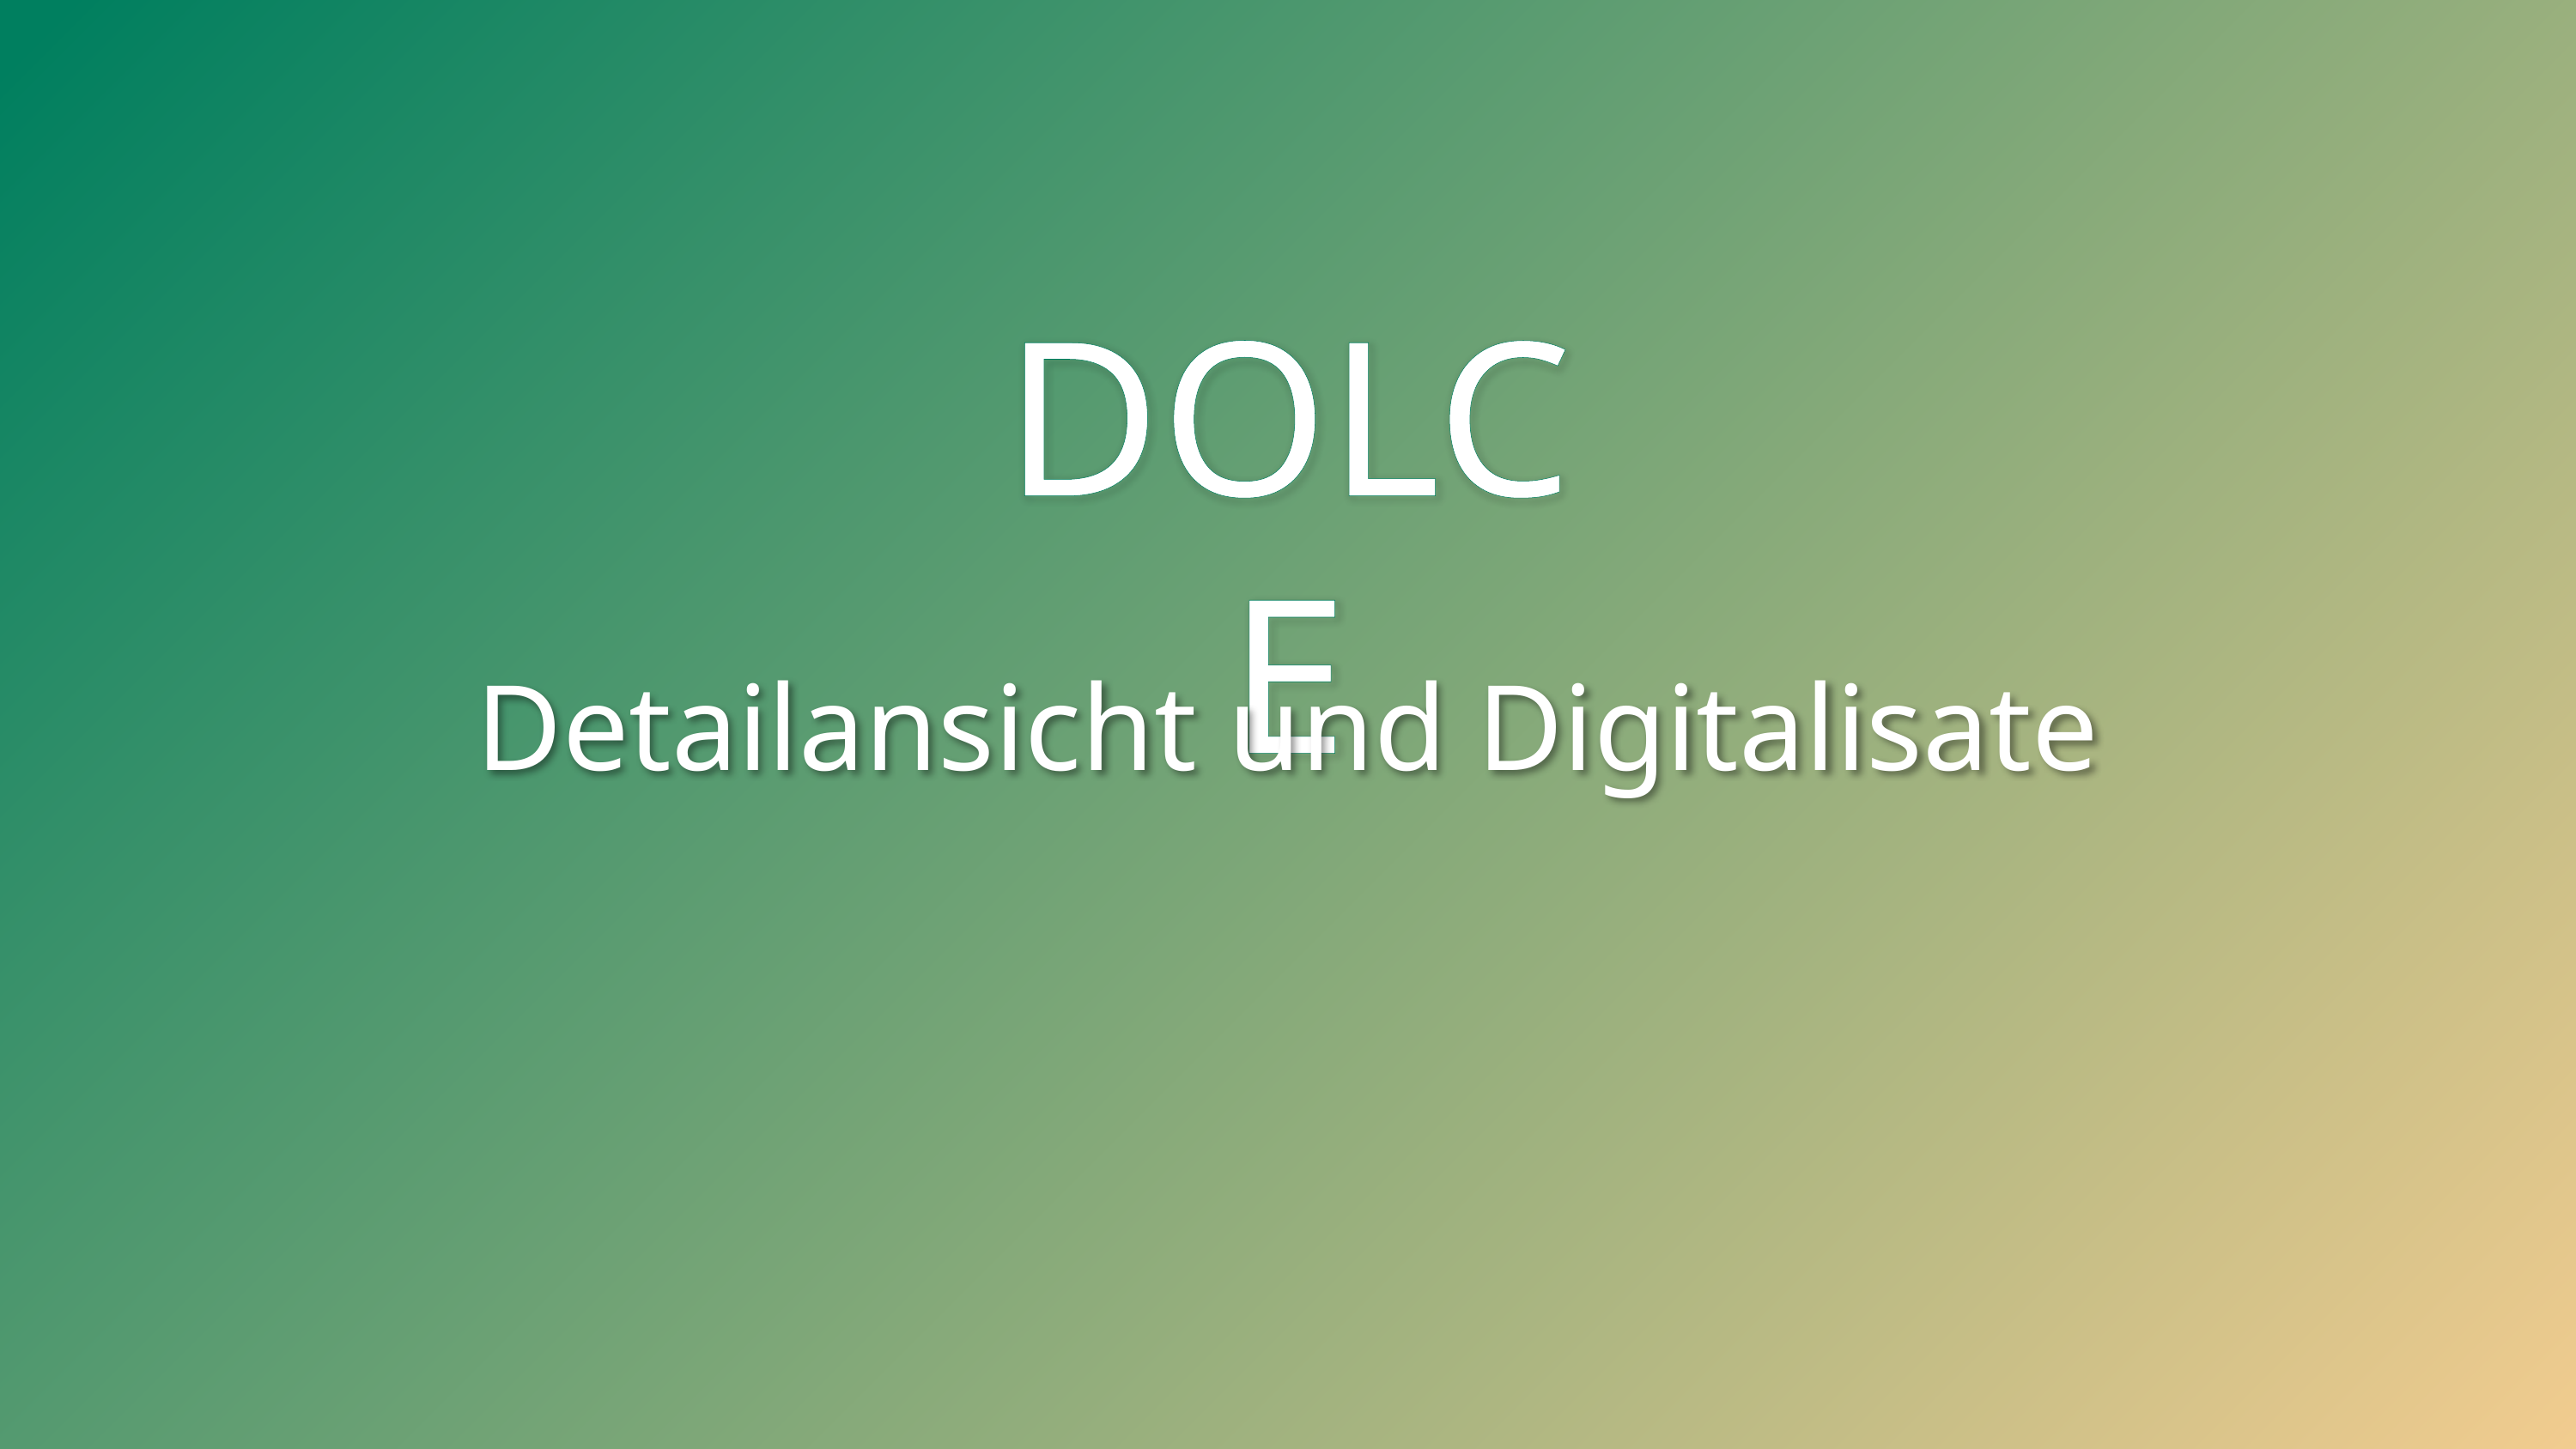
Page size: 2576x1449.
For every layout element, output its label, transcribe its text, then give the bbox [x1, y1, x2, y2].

text_box DOLCE [954, 275, 1622, 646]
text_box Detailansicht und Digitalisate [451, 646, 2125, 801]
